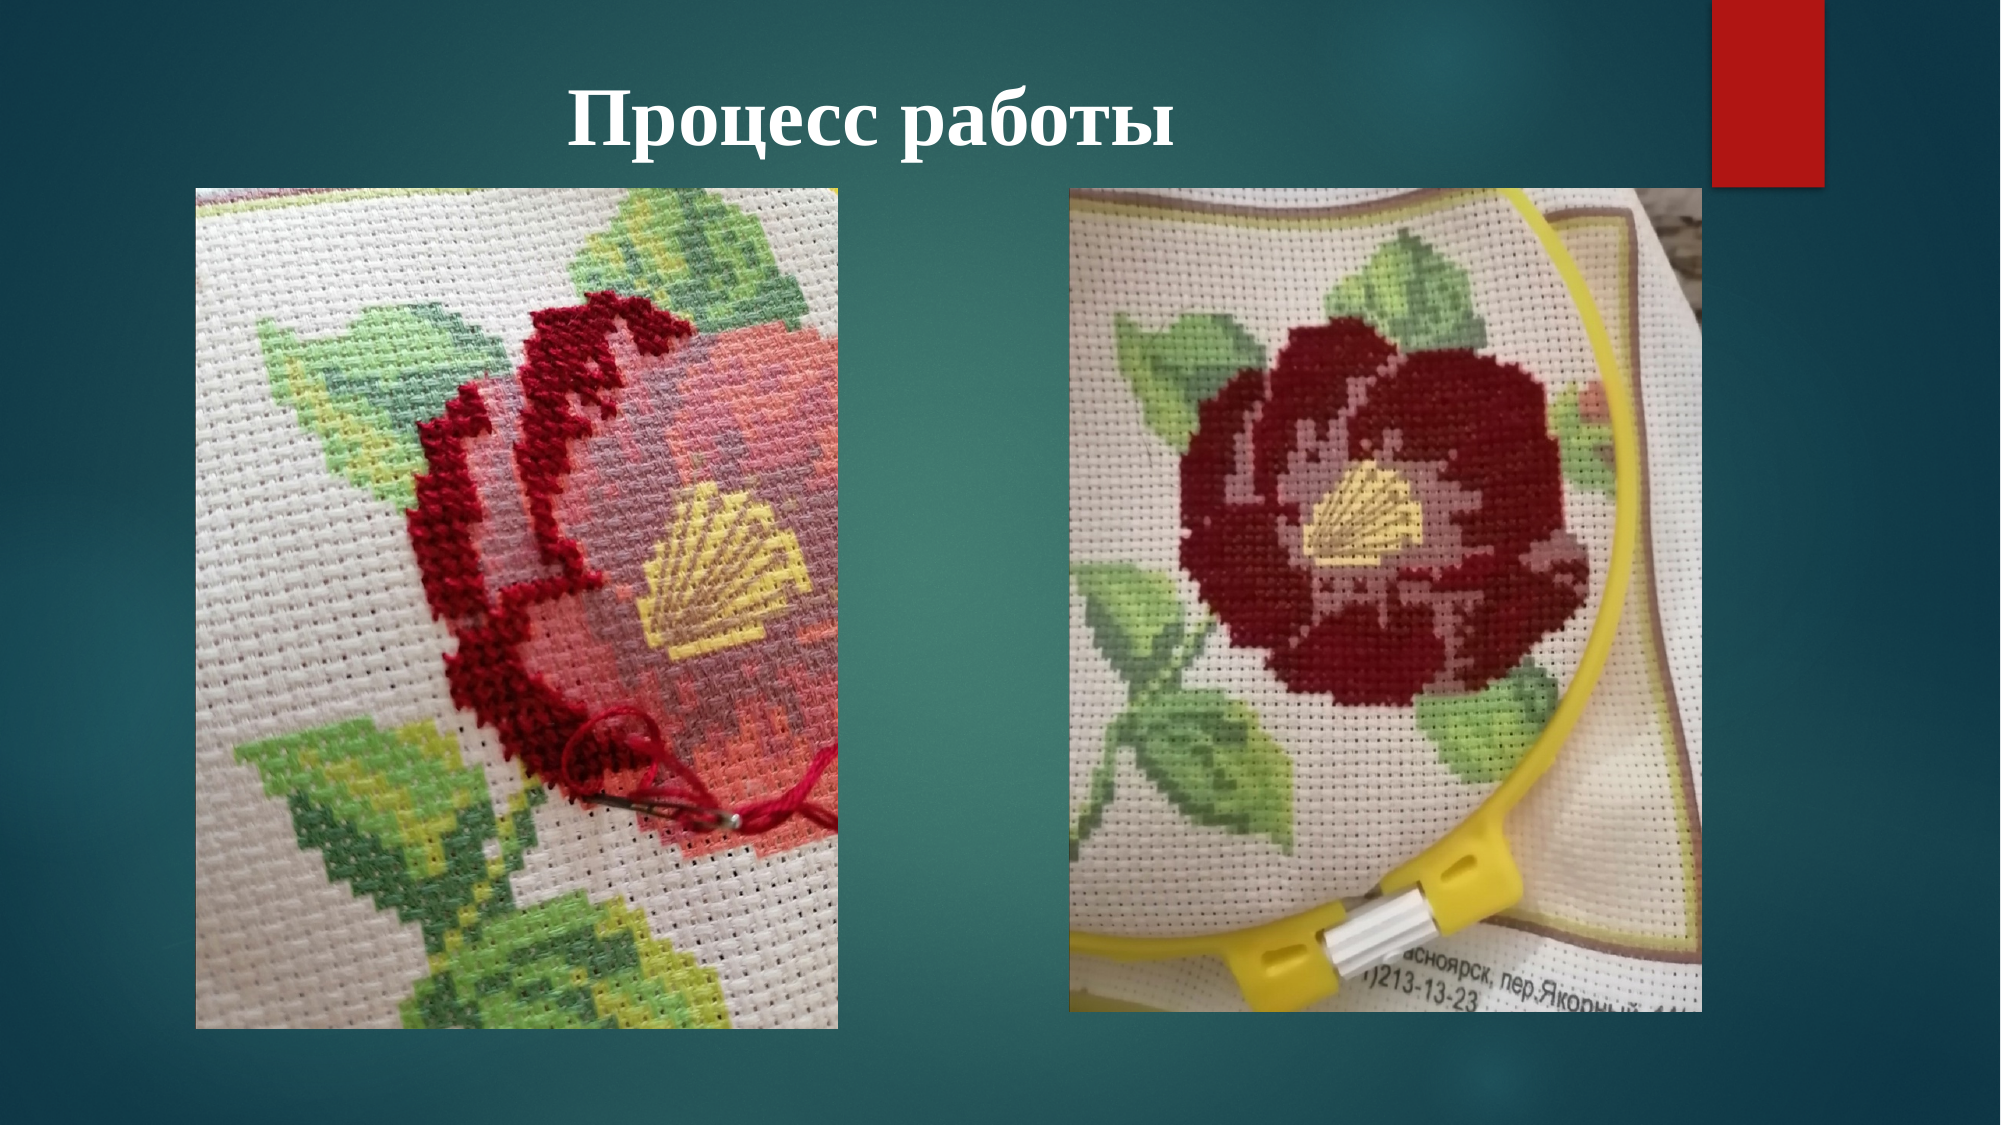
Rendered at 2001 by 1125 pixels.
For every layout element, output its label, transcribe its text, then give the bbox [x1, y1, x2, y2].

picture [1068, 0, 1703, 1125]
picture [0, 187, 838, 1125]
text_box Процесс работы [552, 40, 1191, 170]
